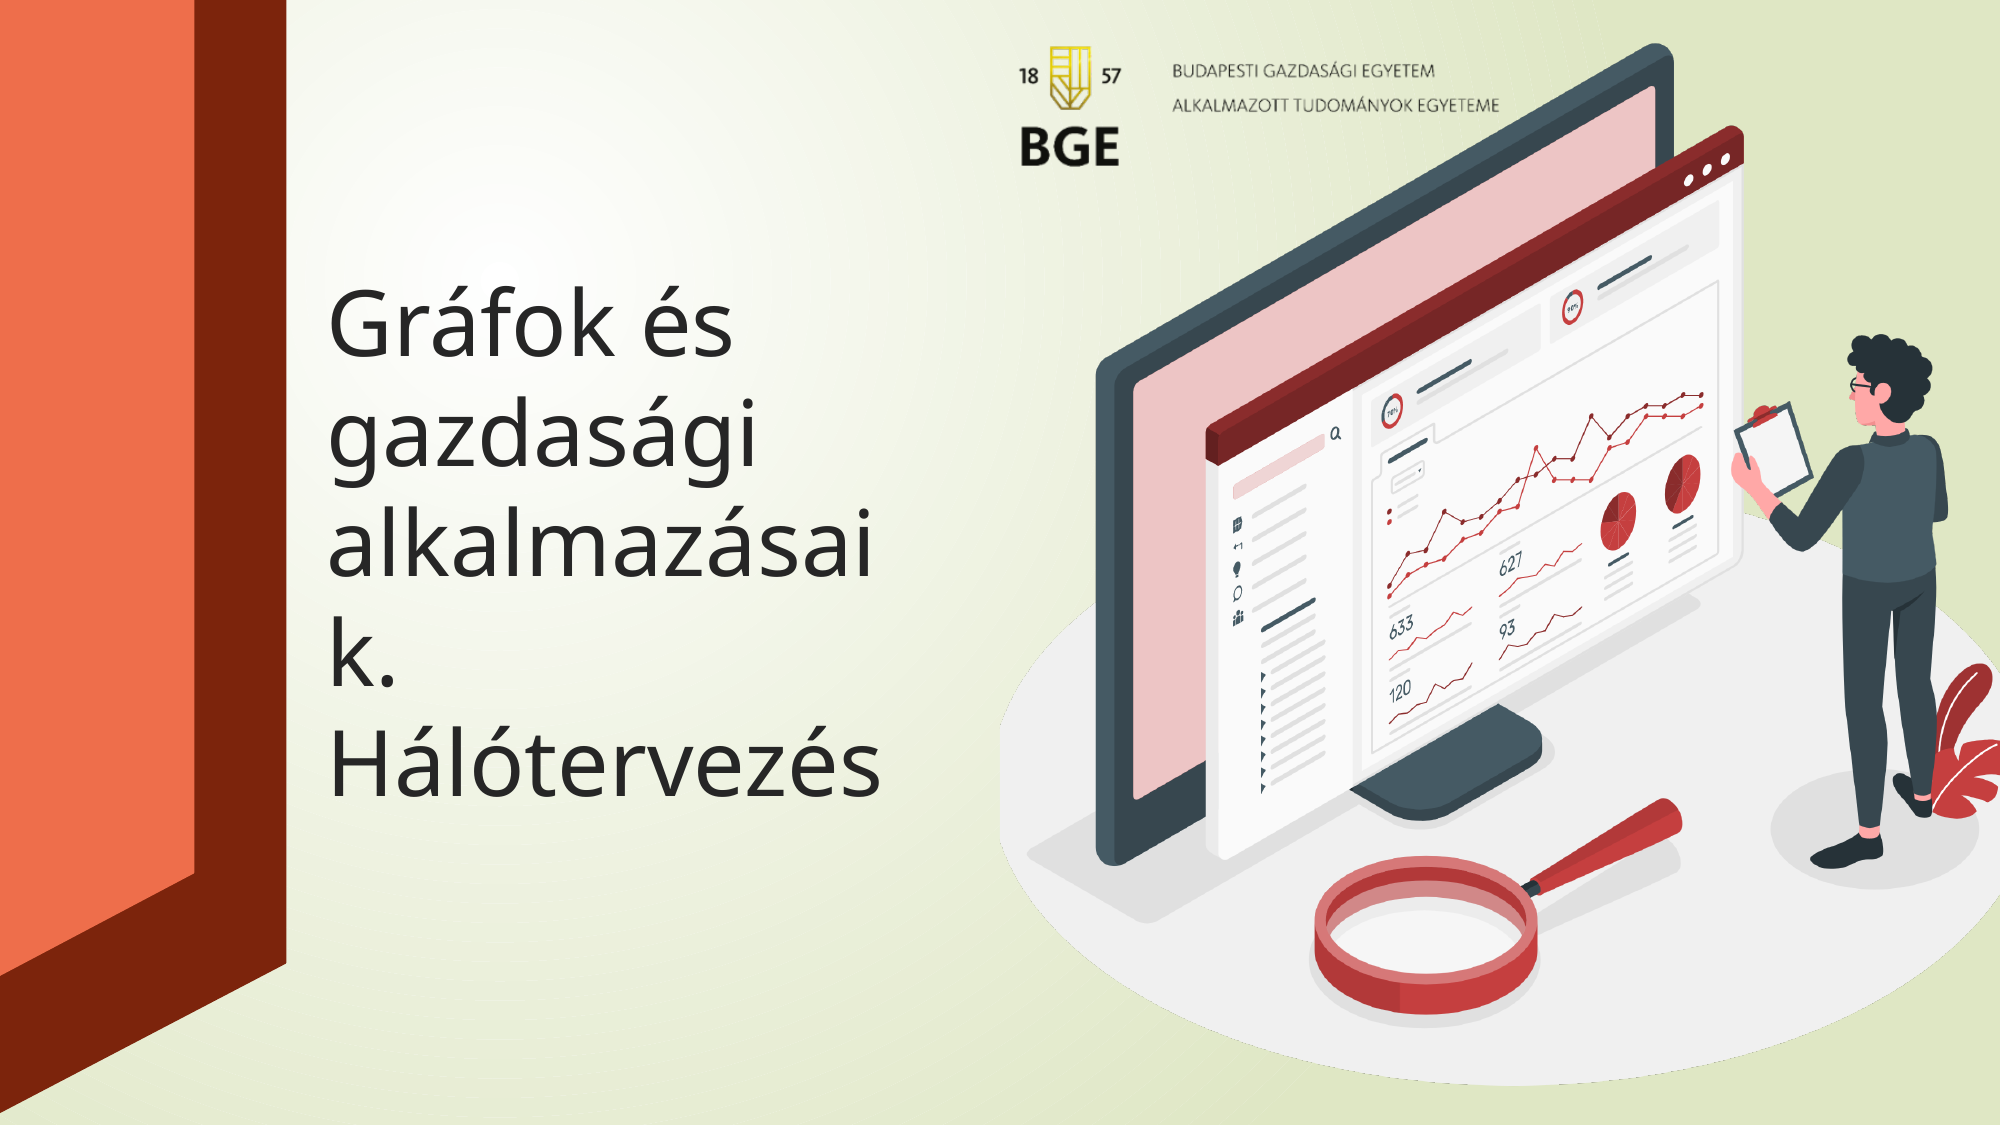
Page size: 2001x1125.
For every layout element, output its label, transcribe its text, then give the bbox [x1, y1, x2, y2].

text_box [0, 0, 287, 1114]
picture [999, 0, 2000, 1125]
text_box [0, 0, 195, 976]
title Gráfok és gazdasági alkalmazásaik. Hálótervezés [311, 138, 921, 823]
